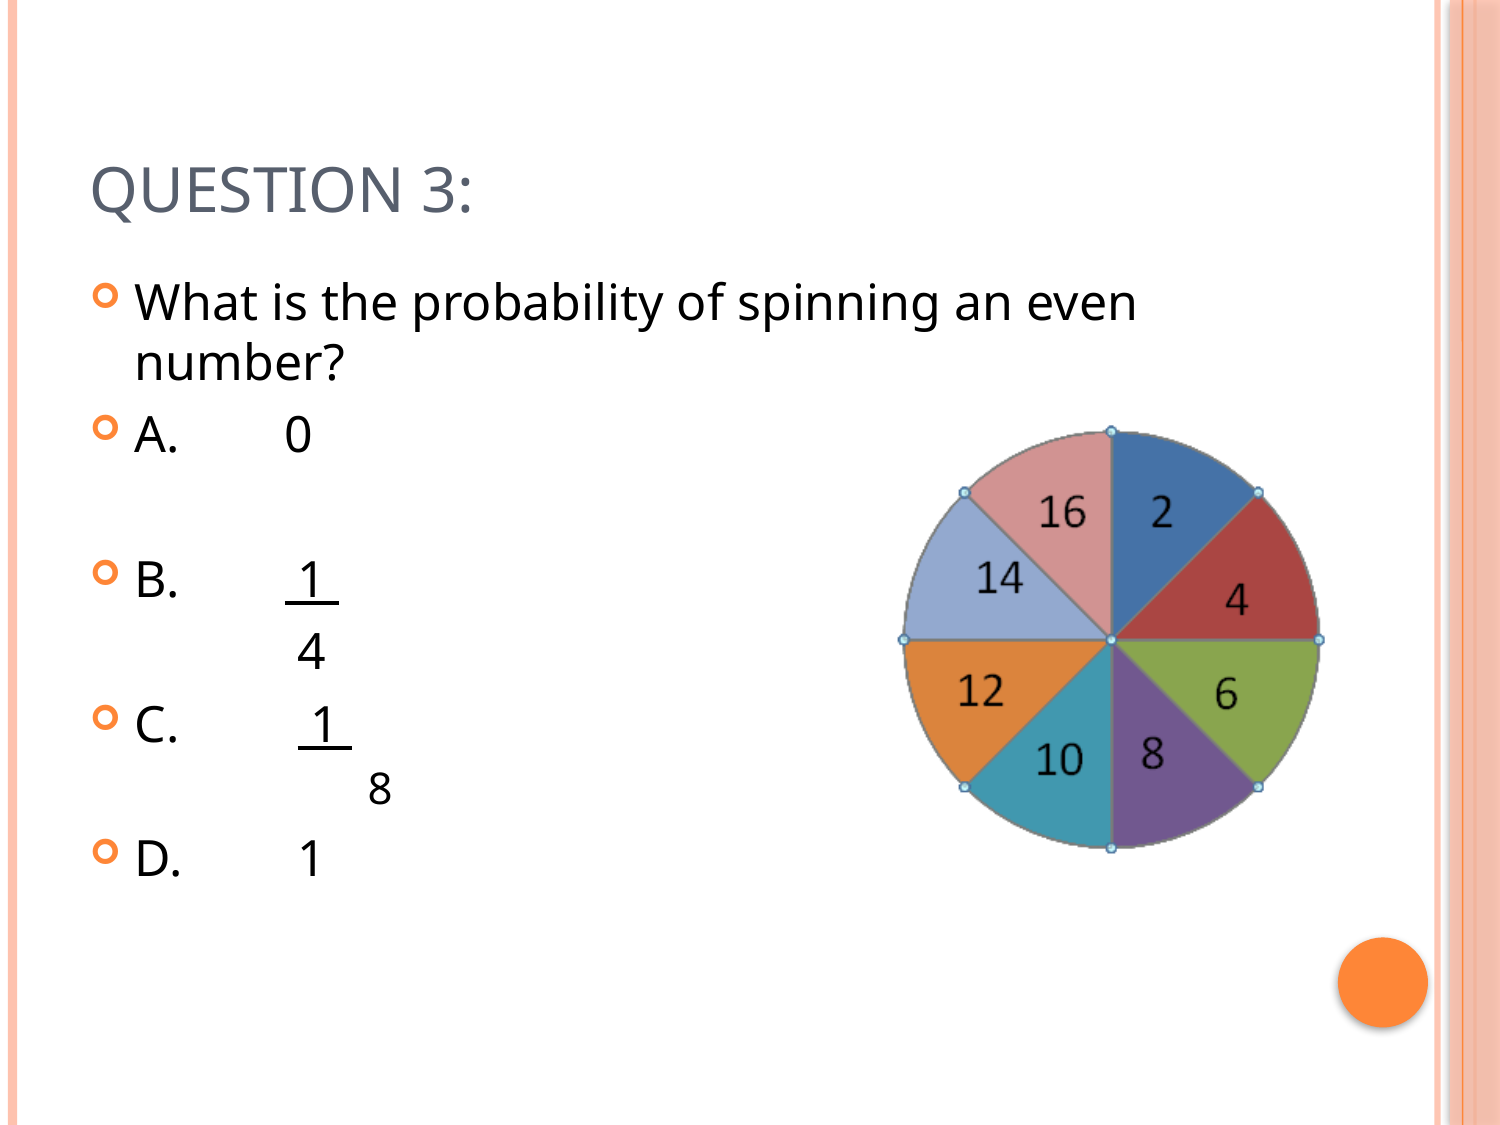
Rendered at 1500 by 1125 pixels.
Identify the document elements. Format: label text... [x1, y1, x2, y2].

picture [861, 424, 1351, 860]
title Question 3: [75, 45, 1300, 233]
list What is the probability of spinning an even number? A. 0 B. 1 4 C. 1 8 D. 1 [75, 262, 1300, 1062]
